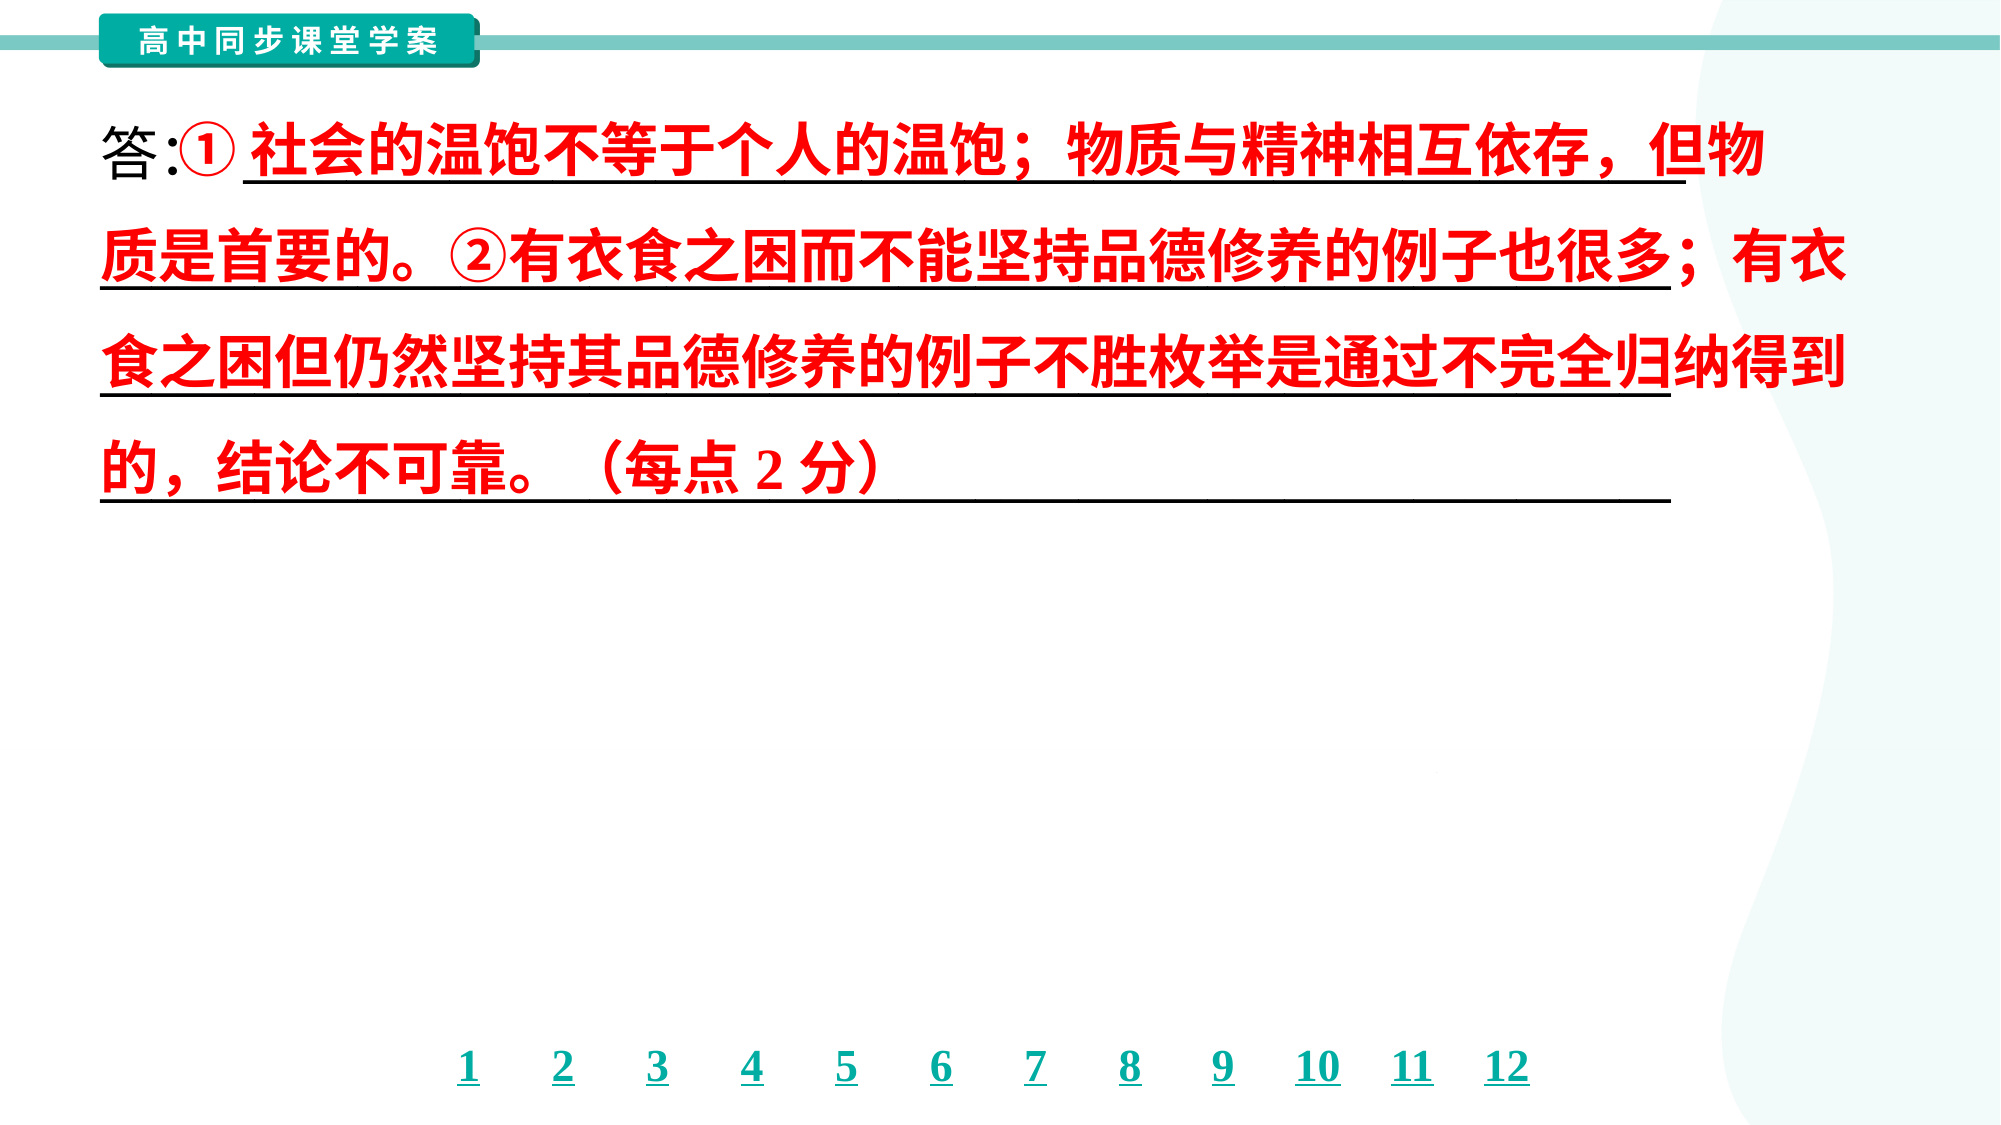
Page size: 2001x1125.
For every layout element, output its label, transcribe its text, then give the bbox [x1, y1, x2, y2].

picture [0, 0, 2000, 1125]
text_box ①社会的温饱不等于个人的温饱；物质与精神相互依存，但物 质是首要的。②有衣食之困而不能坚持品德修养的例子也很多；有衣 食之困但仍然坚持其品德修养的例子不胜枚举是通过不完全归纳得到 的，结论不可靠。（每点2分） [100, 76, 1899, 502]
text_box 答： ________________________________________________________ _____________________________________________________________ _____________________________________________________________ _____________________________________________________________ [100, 502, 1899, 506]
